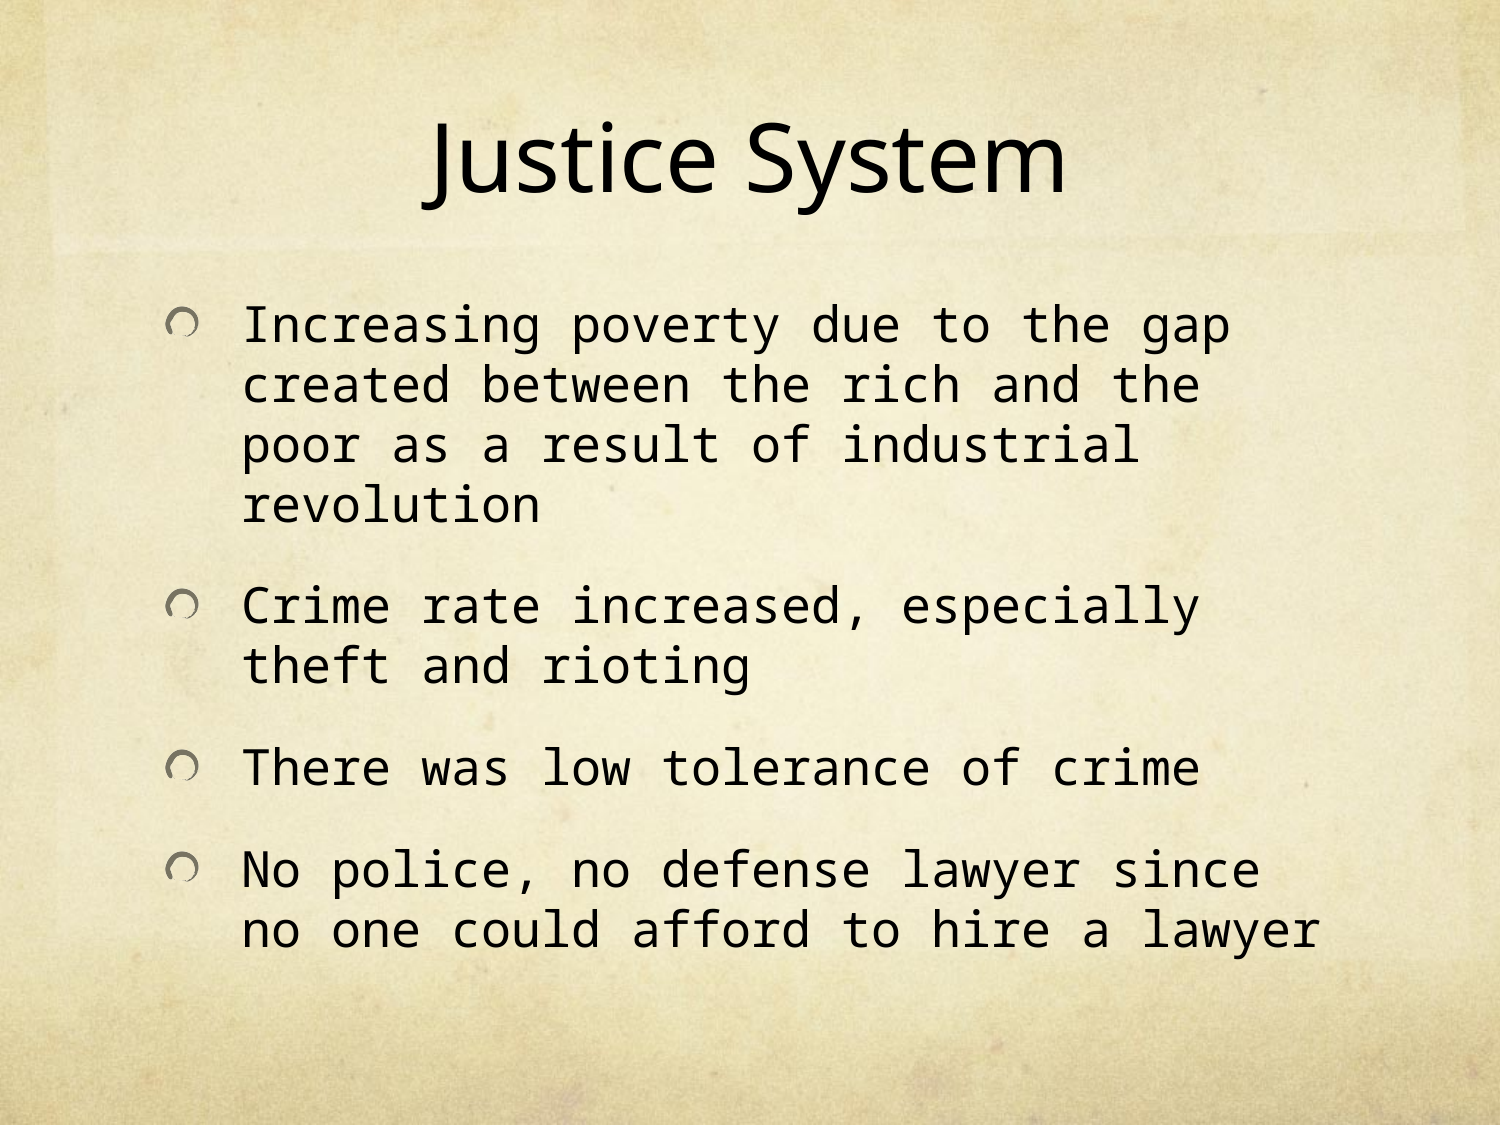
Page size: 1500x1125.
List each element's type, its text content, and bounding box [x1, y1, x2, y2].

list Increasing poverty due to the gap created between the rich and the poor as a result of industrial revolution Crime rate increased, especially theft and rioting There was low tolerance of crime No police, no defense lawyer since no one could afford to hire a lawyer [150, 284, 1350, 950]
picture [0, 0, 1500, 1125]
title Justice System [150, 82, 1350, 225]
